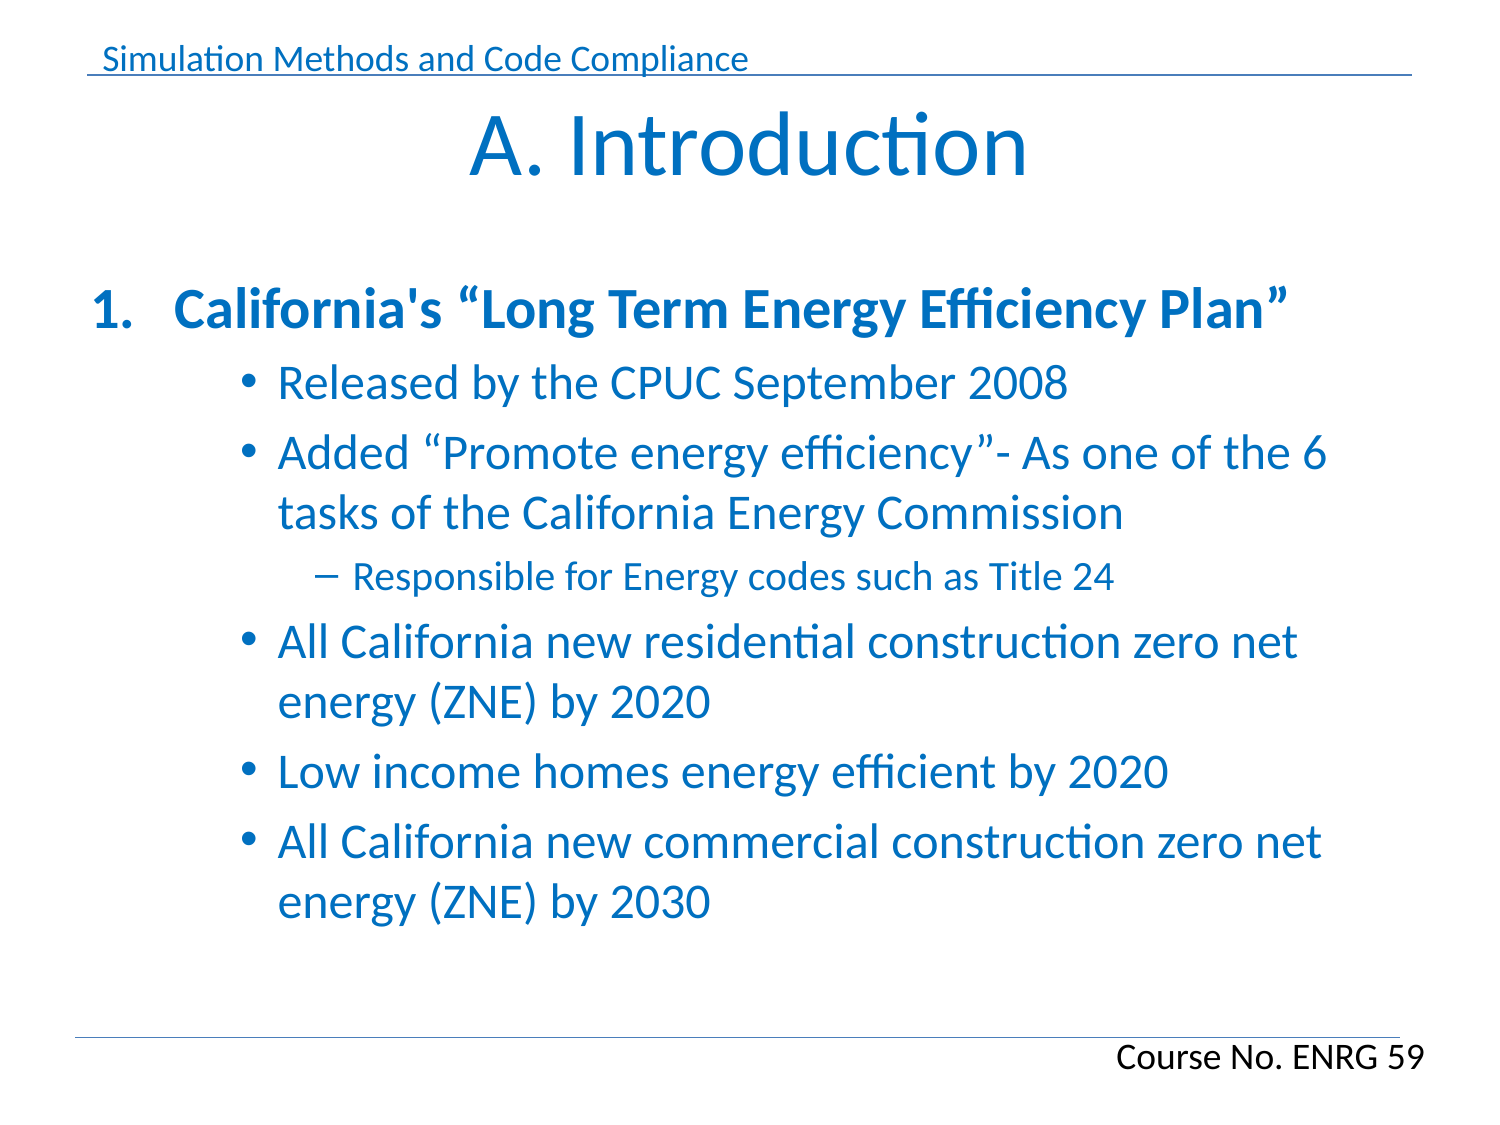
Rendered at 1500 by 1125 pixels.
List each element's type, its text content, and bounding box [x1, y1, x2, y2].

title A. Introduction [75, 45, 1425, 233]
list California's “Long Term Energy Efficiency Plan” Released by the CPUC September 2008 Added “Promote energy efficiency”- As one of the 6 tasks of the California Energy Commission Responsible for Energy codes such as Title 24 All California new residential construction zero net energy (ZNE) by 2020 Low income homes energy efficient by 2020 All California new commercial construction zero net energy (ZNE) by 2030 [75, 262, 1425, 1005]
